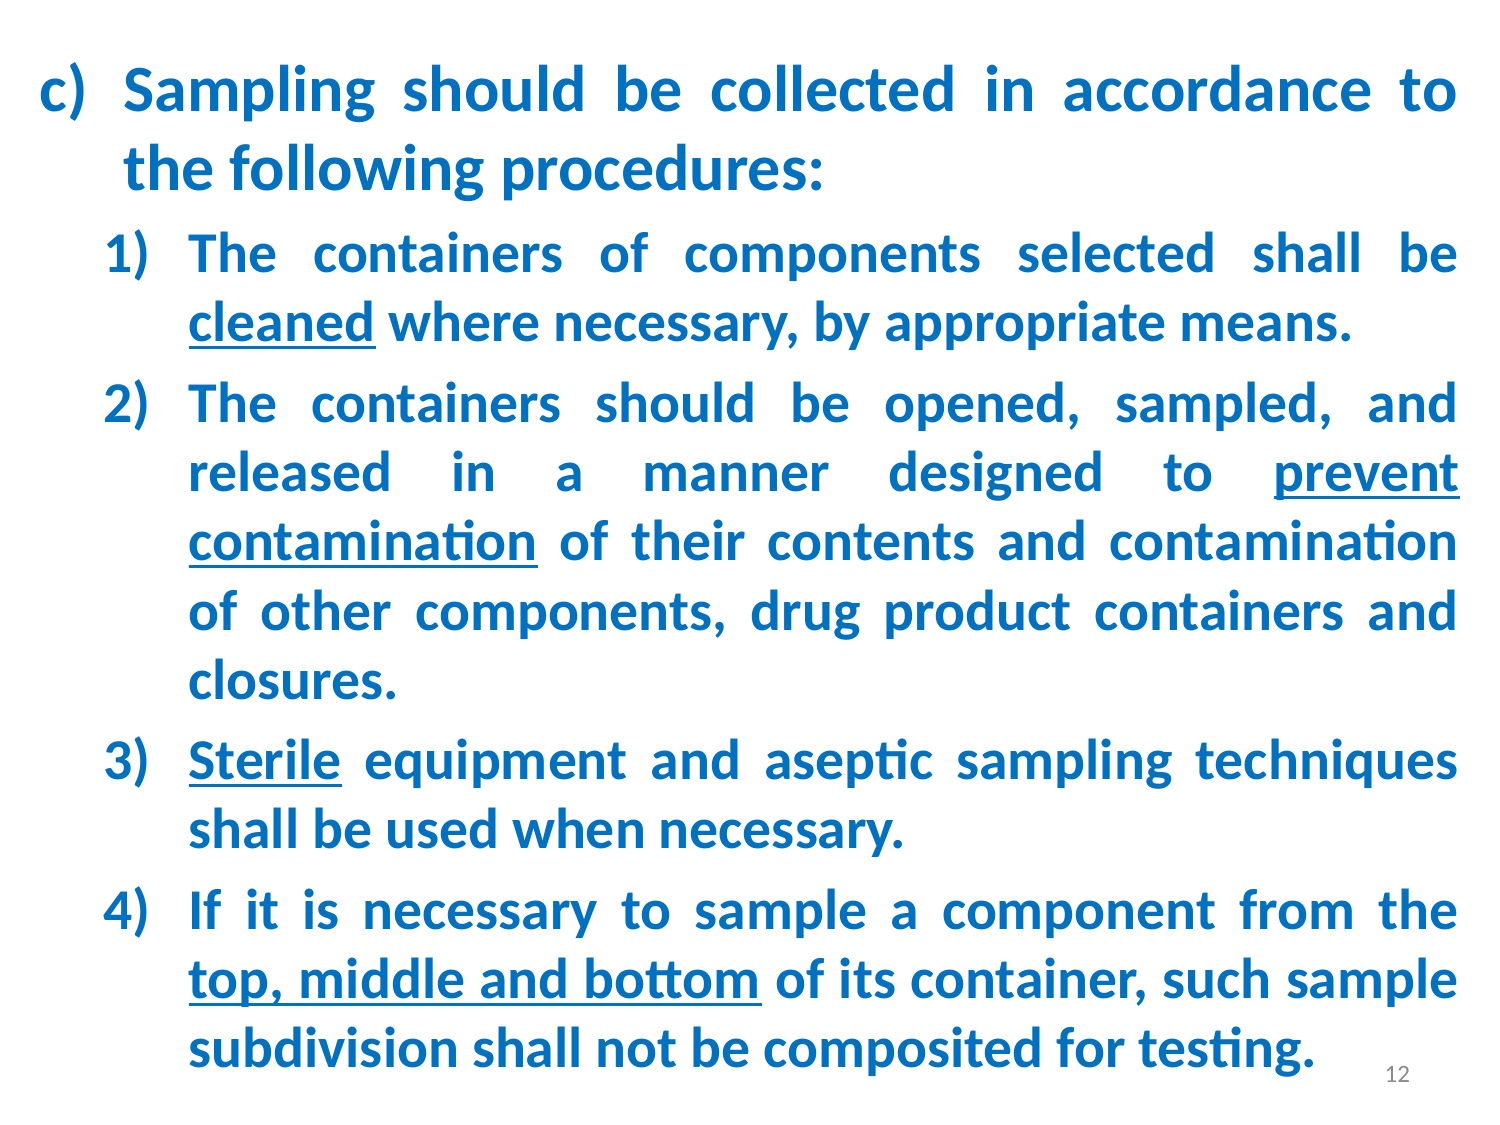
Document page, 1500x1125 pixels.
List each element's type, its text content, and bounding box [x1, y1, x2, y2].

list Sampling should be collected in accordance to the following procedures: The containers of components selected shall be cleaned where necessary, by appropriate means. The containers should be opened, sampled, and released in a manner designed to prevent contamination of their contents and contamination of other components, drug product containers and closures. Sterile equipment and aseptic sampling techniques shall be used when necessary. If it is necessary to sample a component from the top, middle and bottom of its container, such sample subdivision shall not be composited for testing. [24, 37, 1475, 1113]
slide_number 12 [1074, 1042, 1425, 1103]
